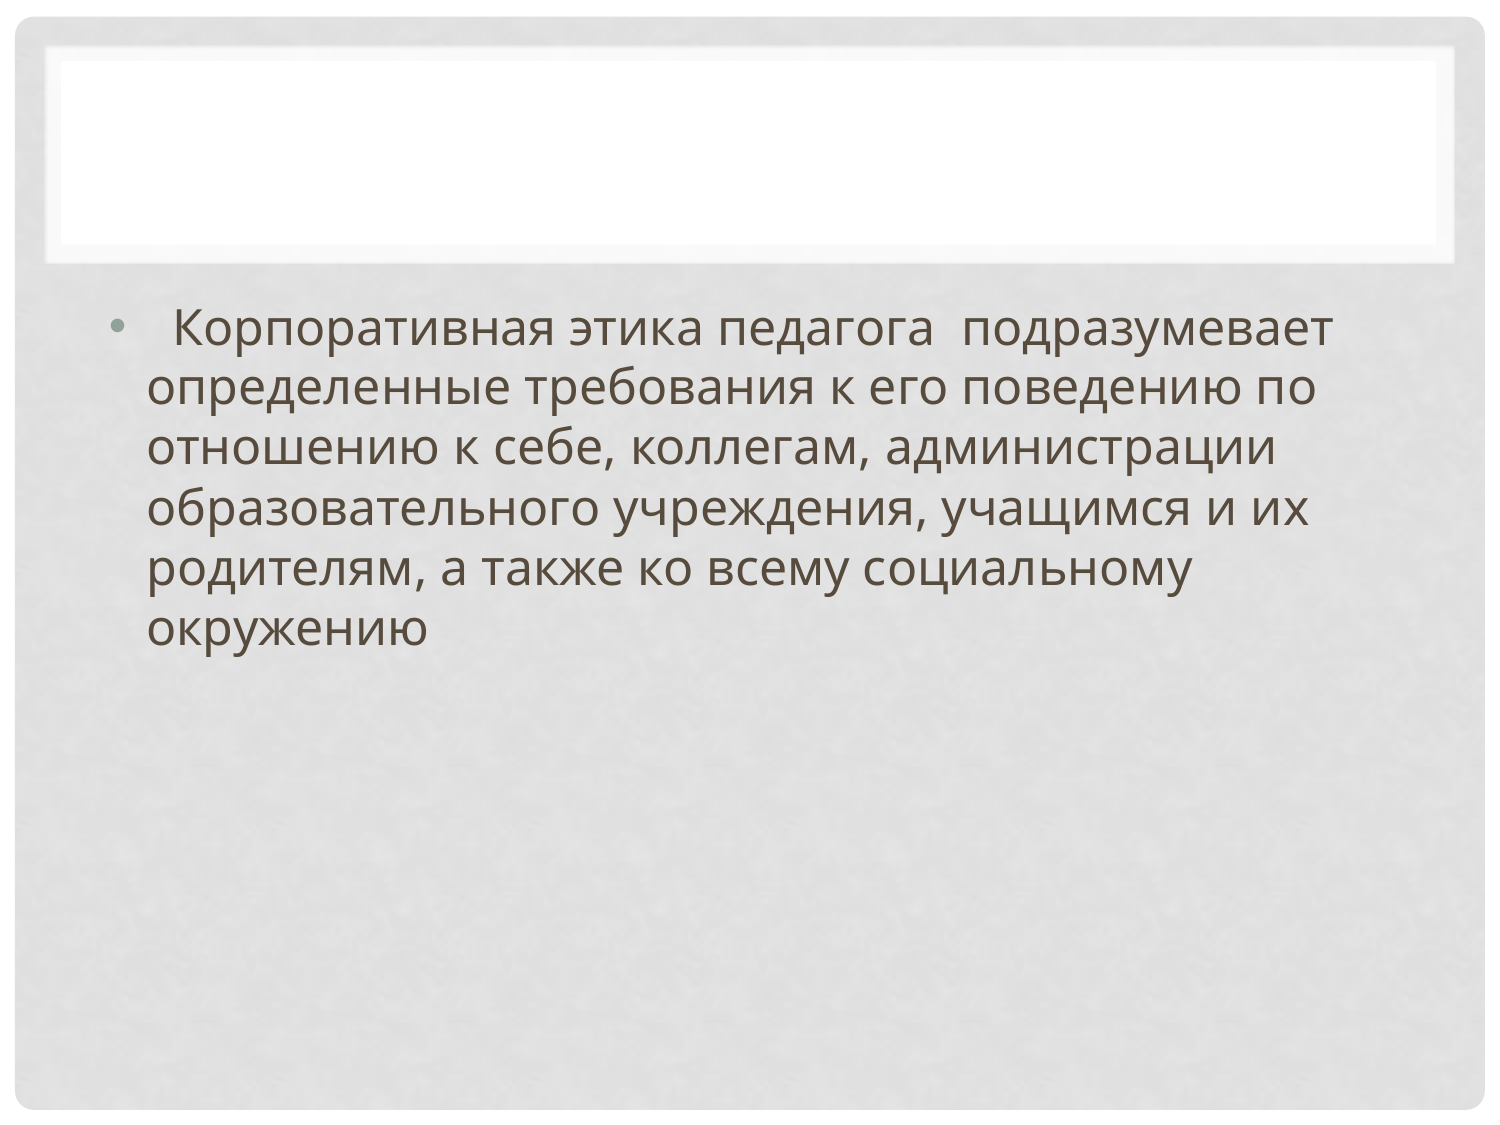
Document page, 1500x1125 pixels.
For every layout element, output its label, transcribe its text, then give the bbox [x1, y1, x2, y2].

list Корпоративная этика педагога подразумевает определенные требования к его поведению по отношению к себе, коллегам, администрации образовательного учреждения, учащимся и их родителям, а также ко всему социальному окружению [75, 287, 1425, 1005]
